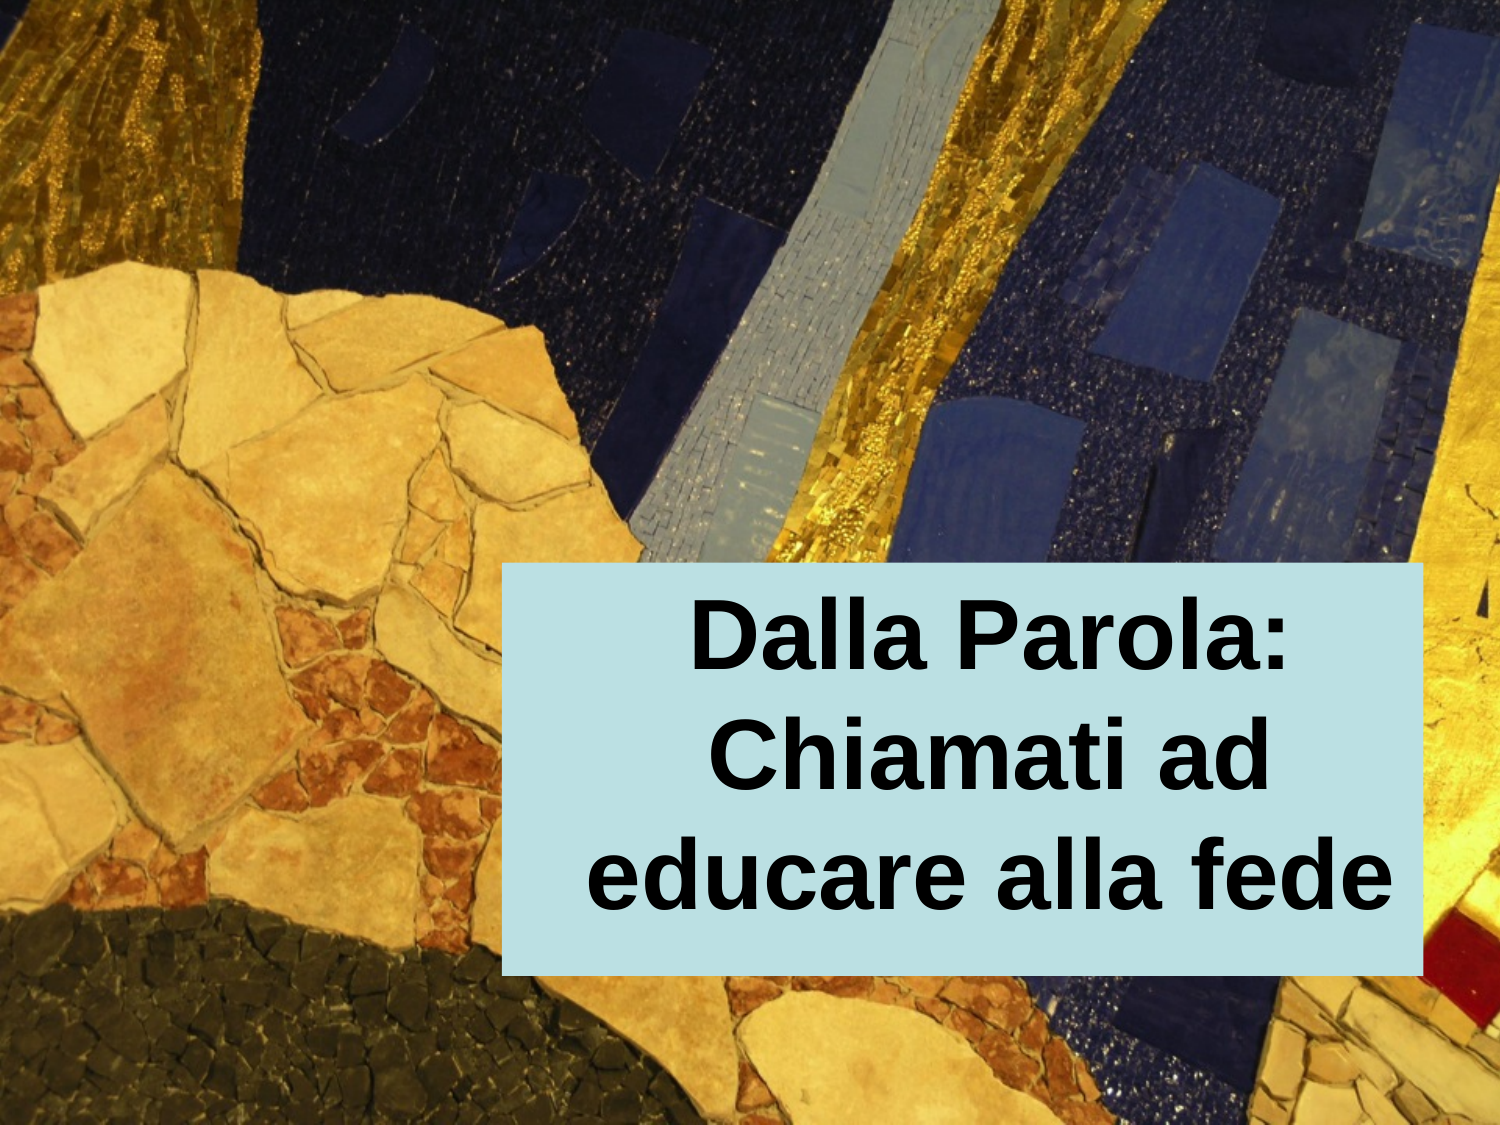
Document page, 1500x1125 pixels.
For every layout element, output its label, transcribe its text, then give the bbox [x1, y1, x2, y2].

list Dalla Parola: Chiamati ad educare alla fede [501, 562, 1424, 977]
picture [0, 0, 1500, 1125]
